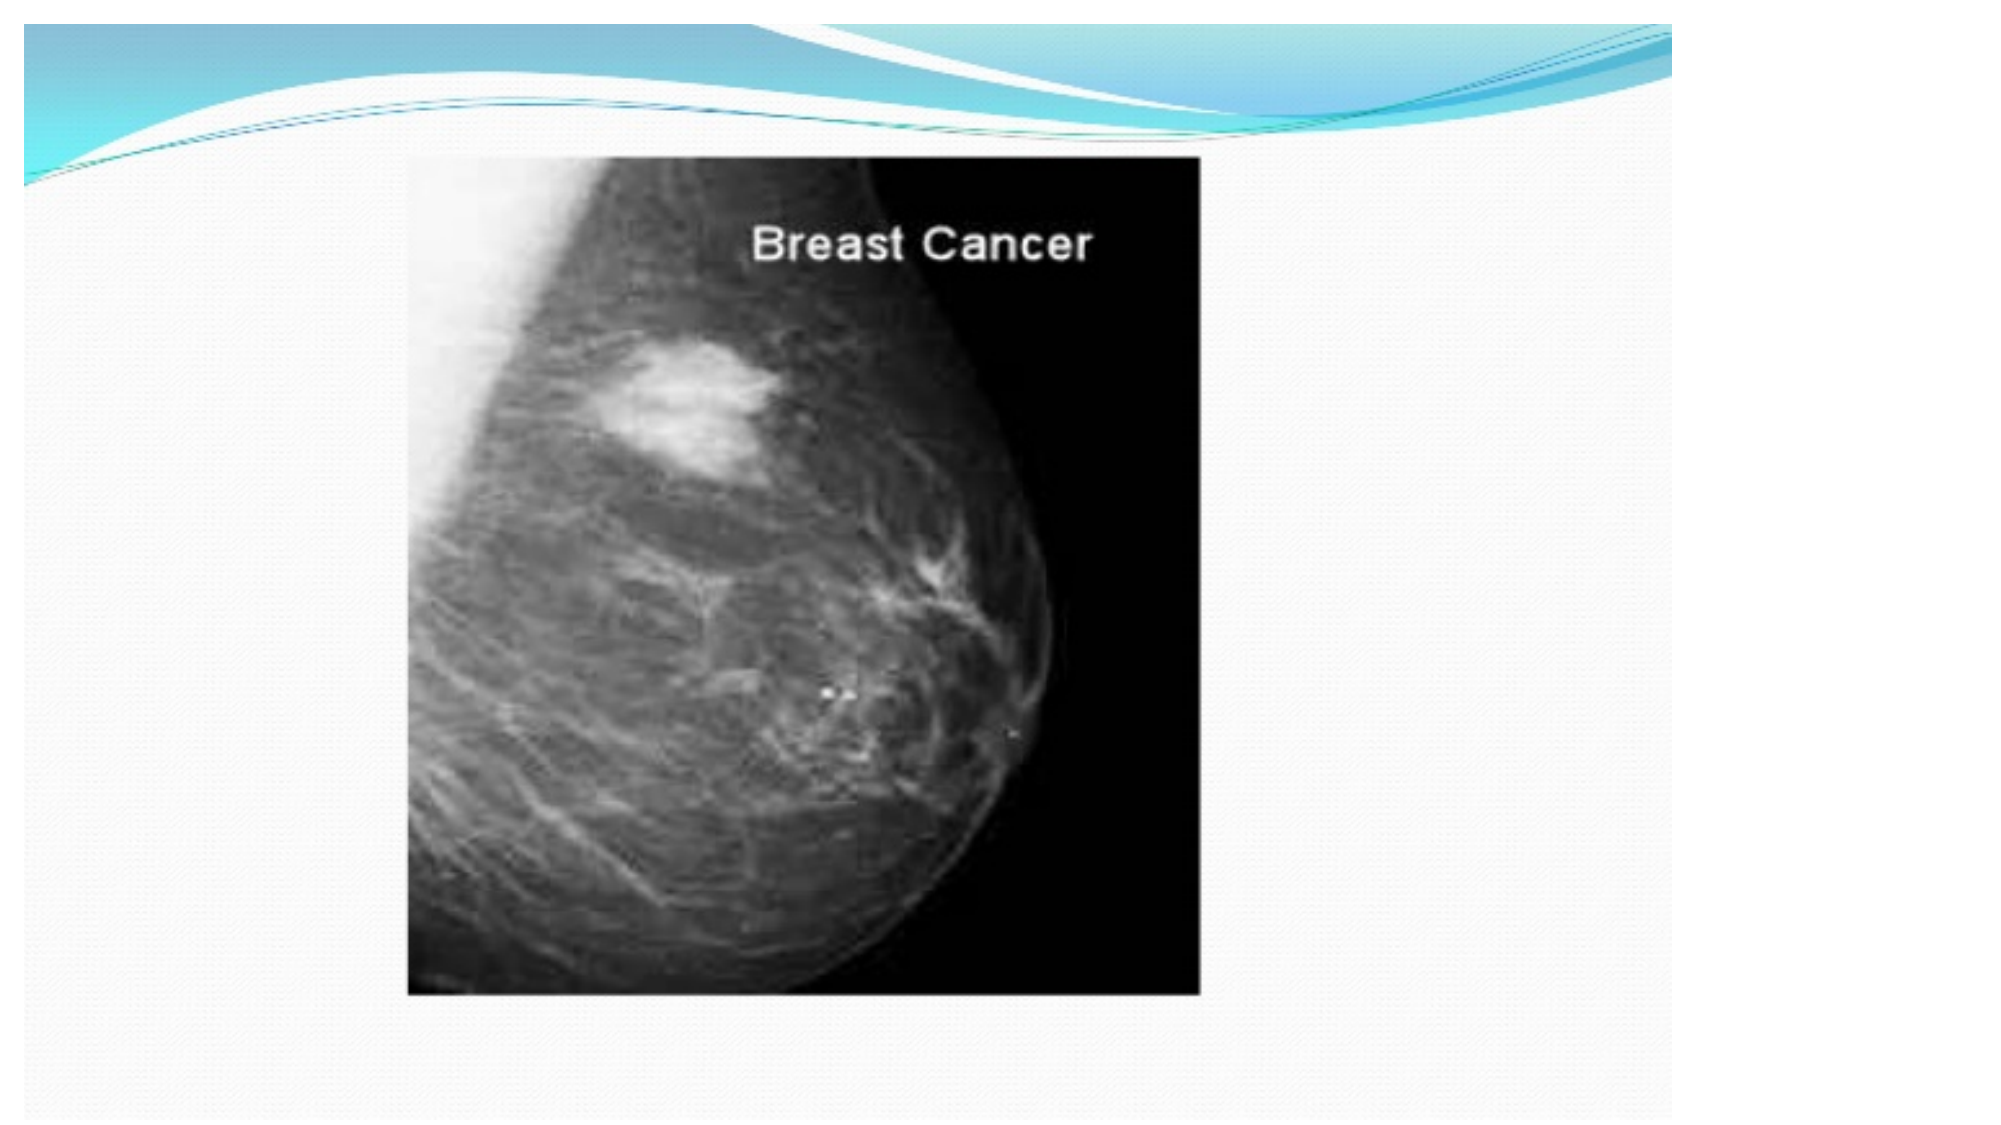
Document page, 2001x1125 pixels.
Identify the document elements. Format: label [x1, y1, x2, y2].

picture [24, 24, 1672, 1120]
